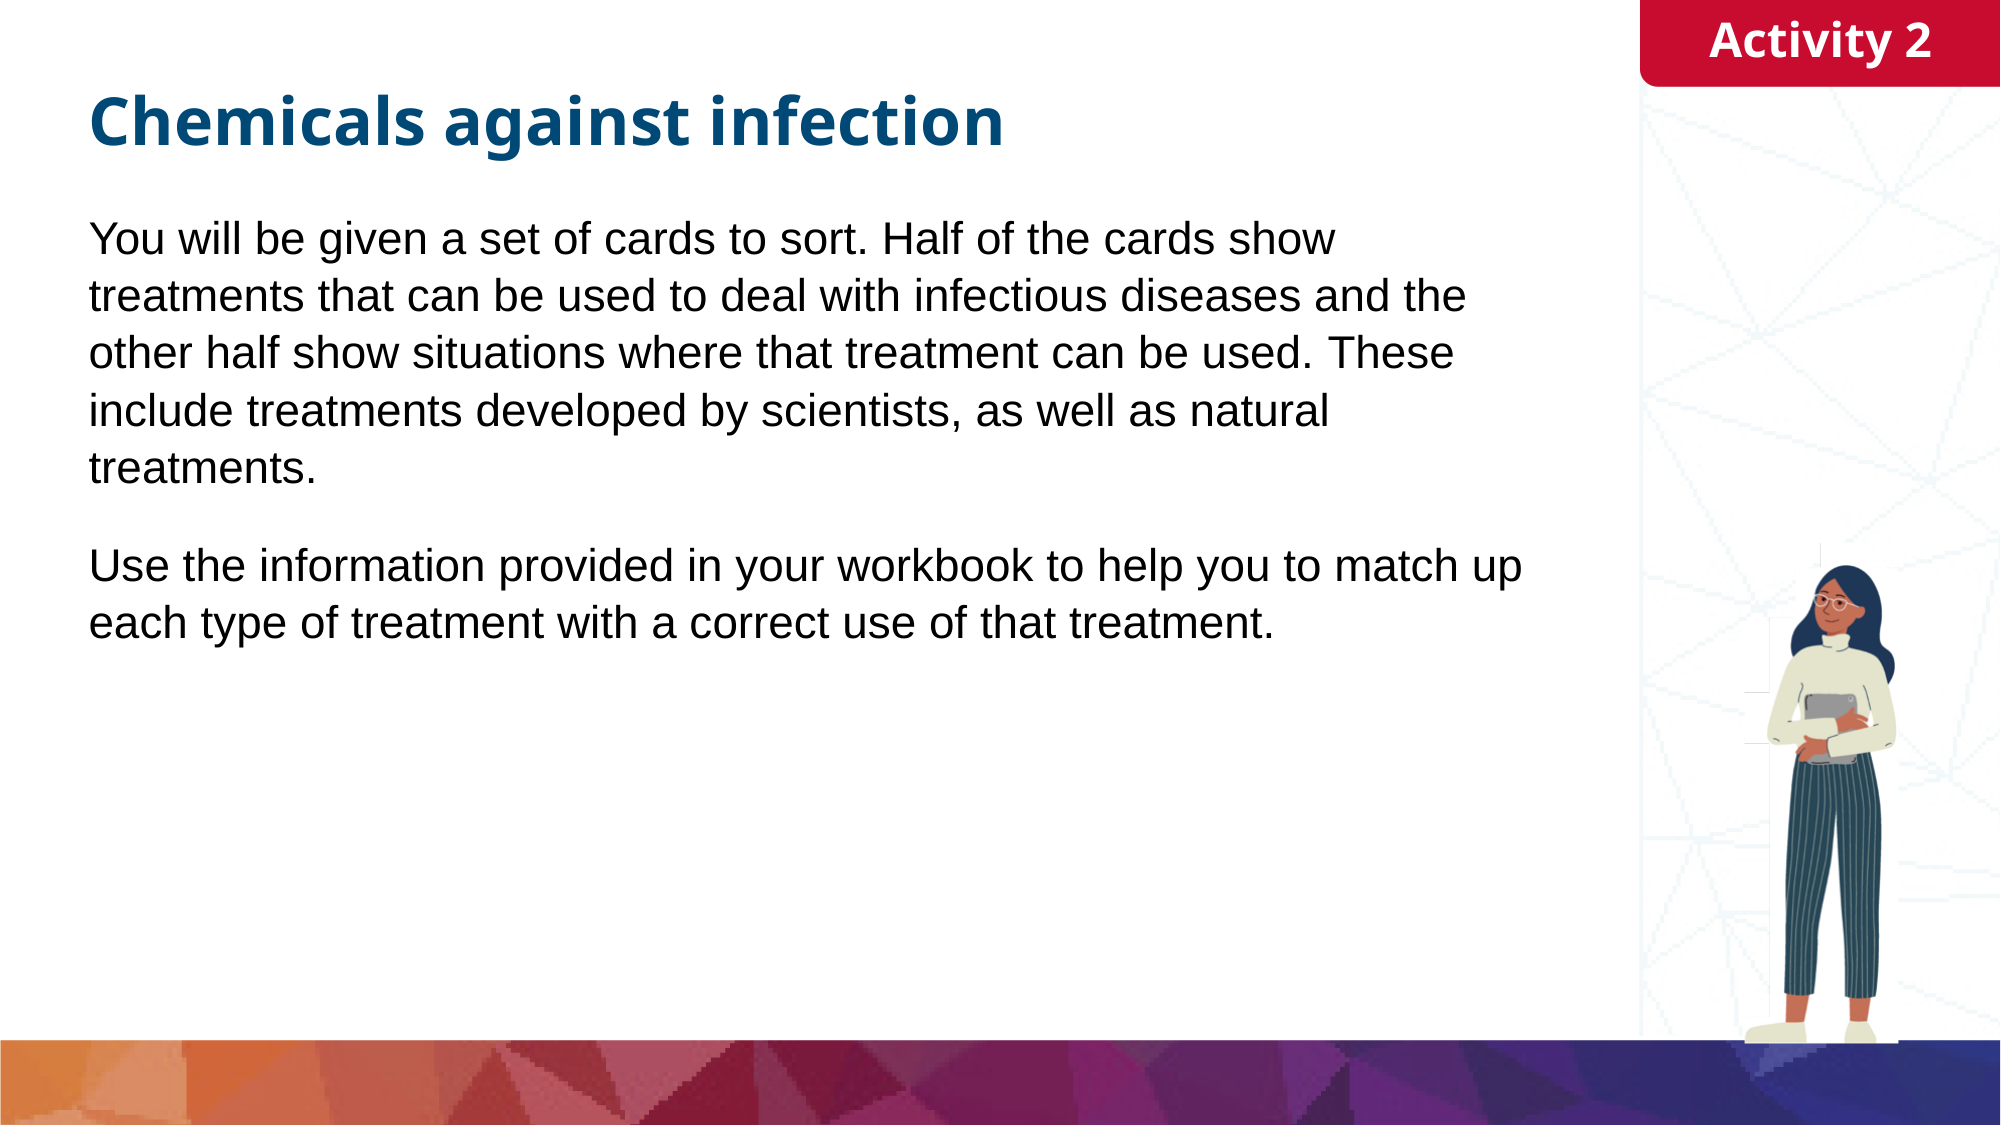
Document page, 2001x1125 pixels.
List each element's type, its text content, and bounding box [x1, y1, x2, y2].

list You will be given a set of cards to sort. Half of the cards show treatments that can be used to deal with infectious diseases and the other half show situations where that treatment can be used. These include treatments developed by scientists, as well as natural treatments. Use the information provided in your workbook to help you to match up each type of treatment with a correct use of that treatment. [88, 206, 1565, 890]
title Chemicals against infection [88, 88, 1565, 161]
picture [0, 0, 2001, 1125]
